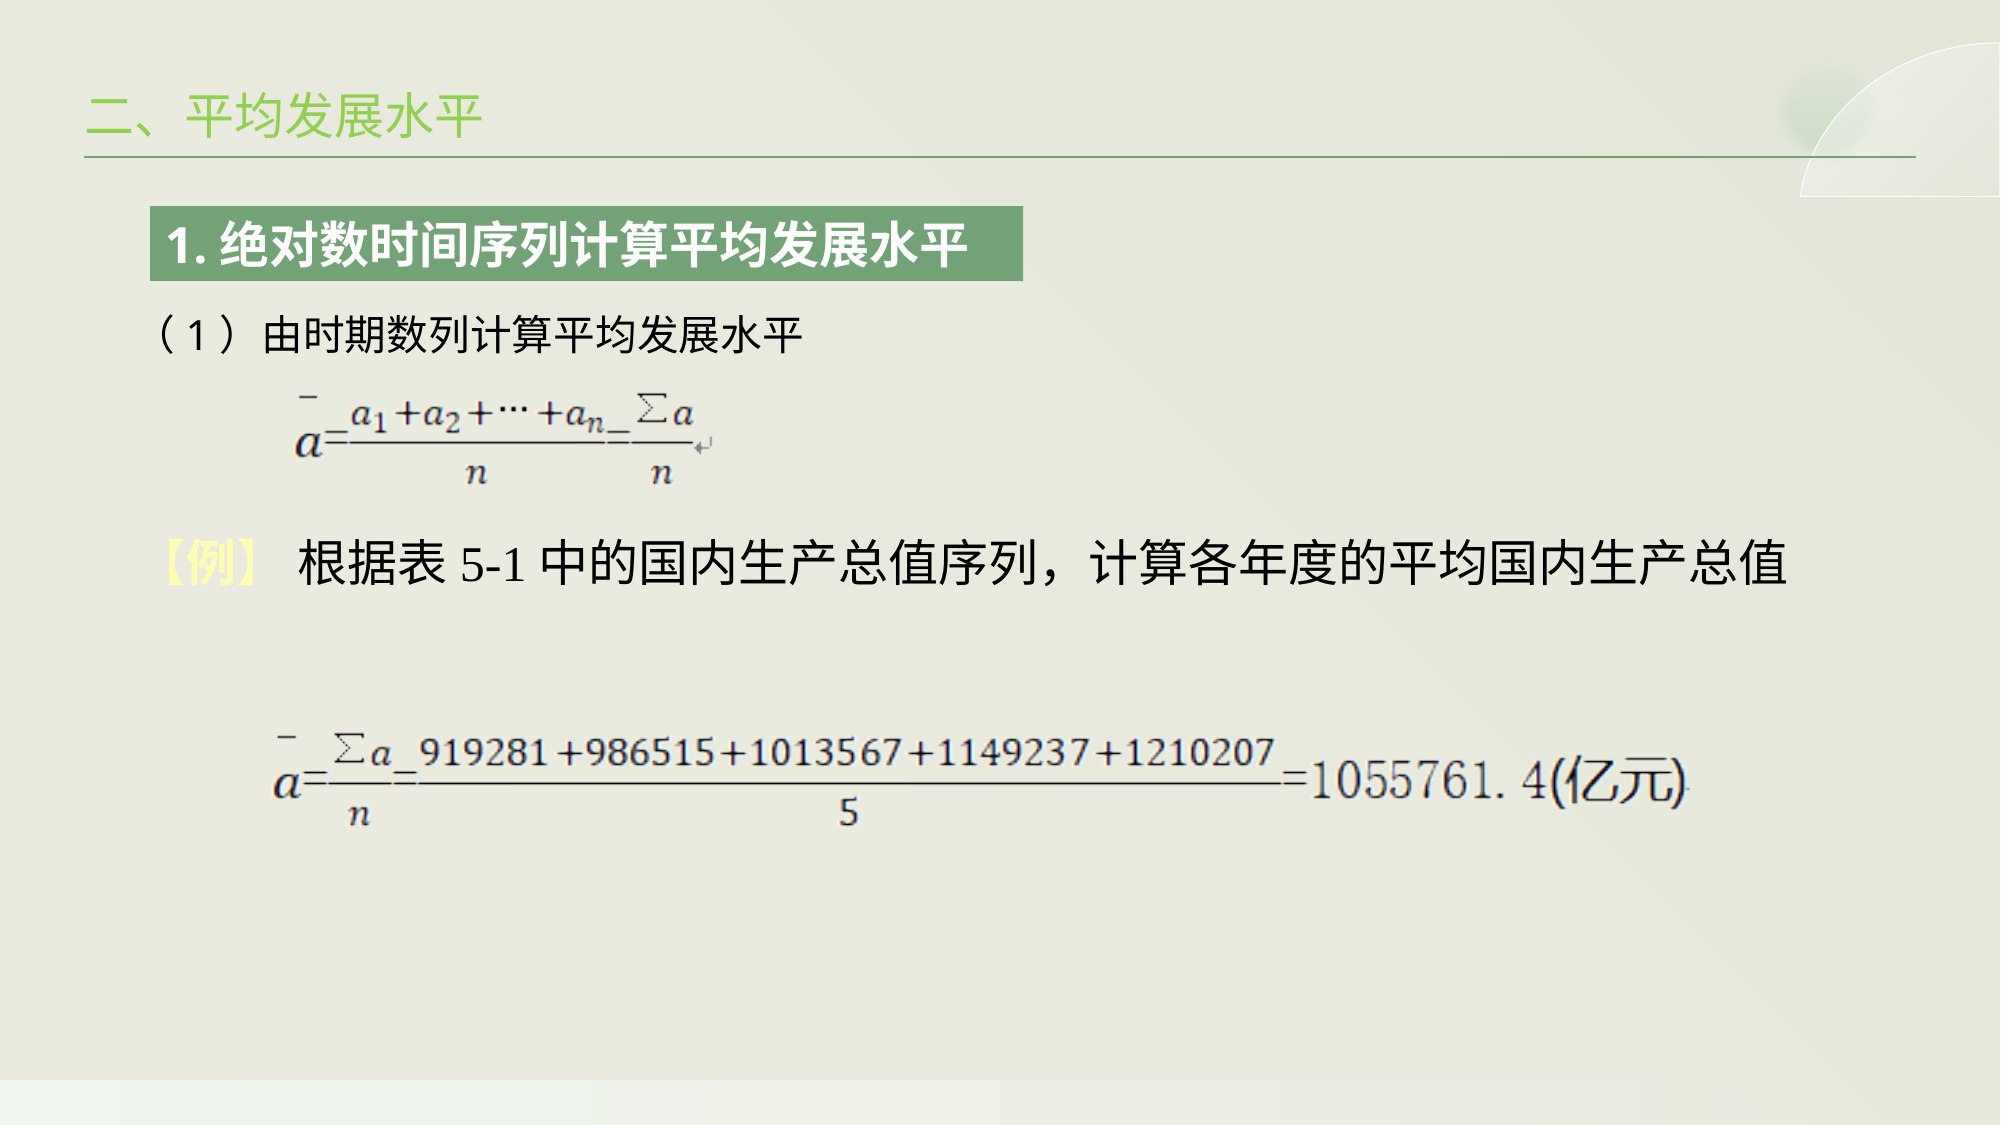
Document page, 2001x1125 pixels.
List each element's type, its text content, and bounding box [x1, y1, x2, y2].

text_box 【例】 根据表5-1中的国内生产总值序列，计算各年度的平均国内生产总值 [121, 500, 1804, 600]
text_box 1.绝对数时间序列计算平均发展水平 [150, 206, 1024, 281]
text_box 二、平均发展水平 [84, 66, 571, 148]
picture [229, 701, 1690, 854]
text_box （1）由时期数列计算平均发展水平 [119, 281, 856, 367]
picture [262, 367, 748, 528]
